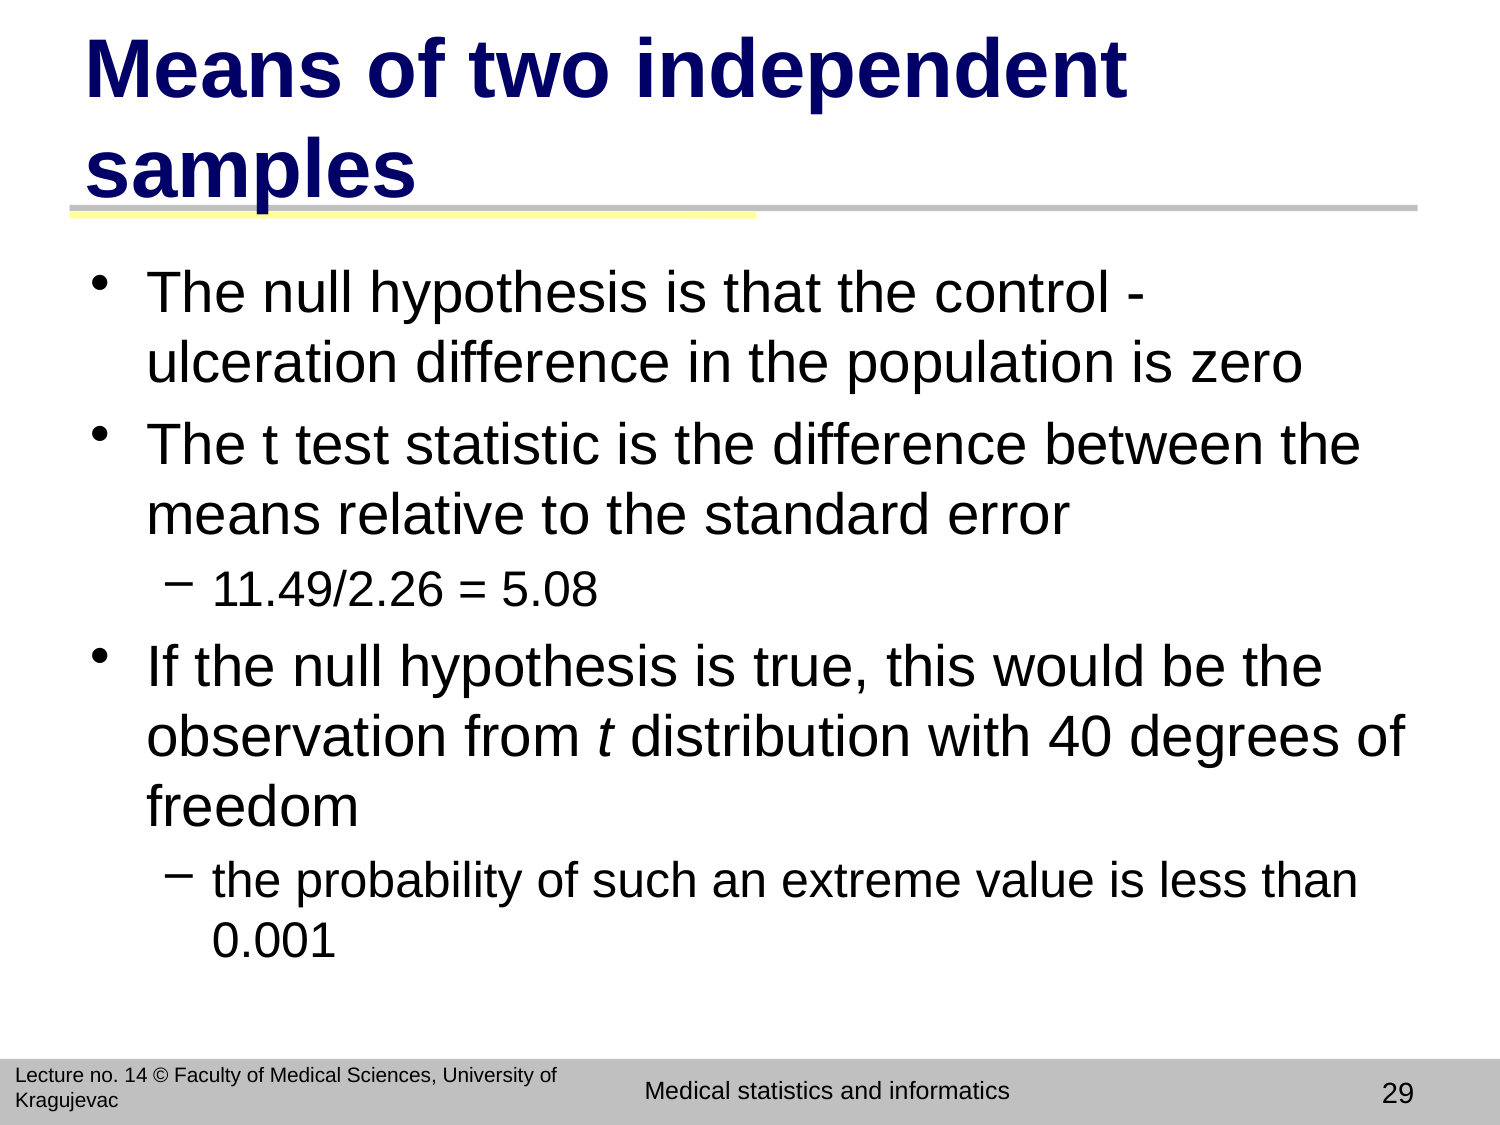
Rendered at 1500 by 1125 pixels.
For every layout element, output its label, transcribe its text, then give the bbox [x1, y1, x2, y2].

slide_number 29 [1164, 1066, 1430, 1125]
slide_number Lecture no. 14 © Faculty of Medical Sciences, University of Kragujevac [0, 1053, 625, 1108]
list The null hypothesis is that the control - ulceration difference in the population is zero The t test statistic is the difference between the means relative to the standard error 11.49/2.26 = 5.08 If the null hypothesis is true, this would be the observation from t distribution with 40 degrees of freedom the probability of such an extreme value is less than 0.001 [74, 246, 1426, 1023]
footer Medical statistics and informatics [512, 1066, 1144, 1125]
title Means of two independent samples [69, 19, 1426, 208]
